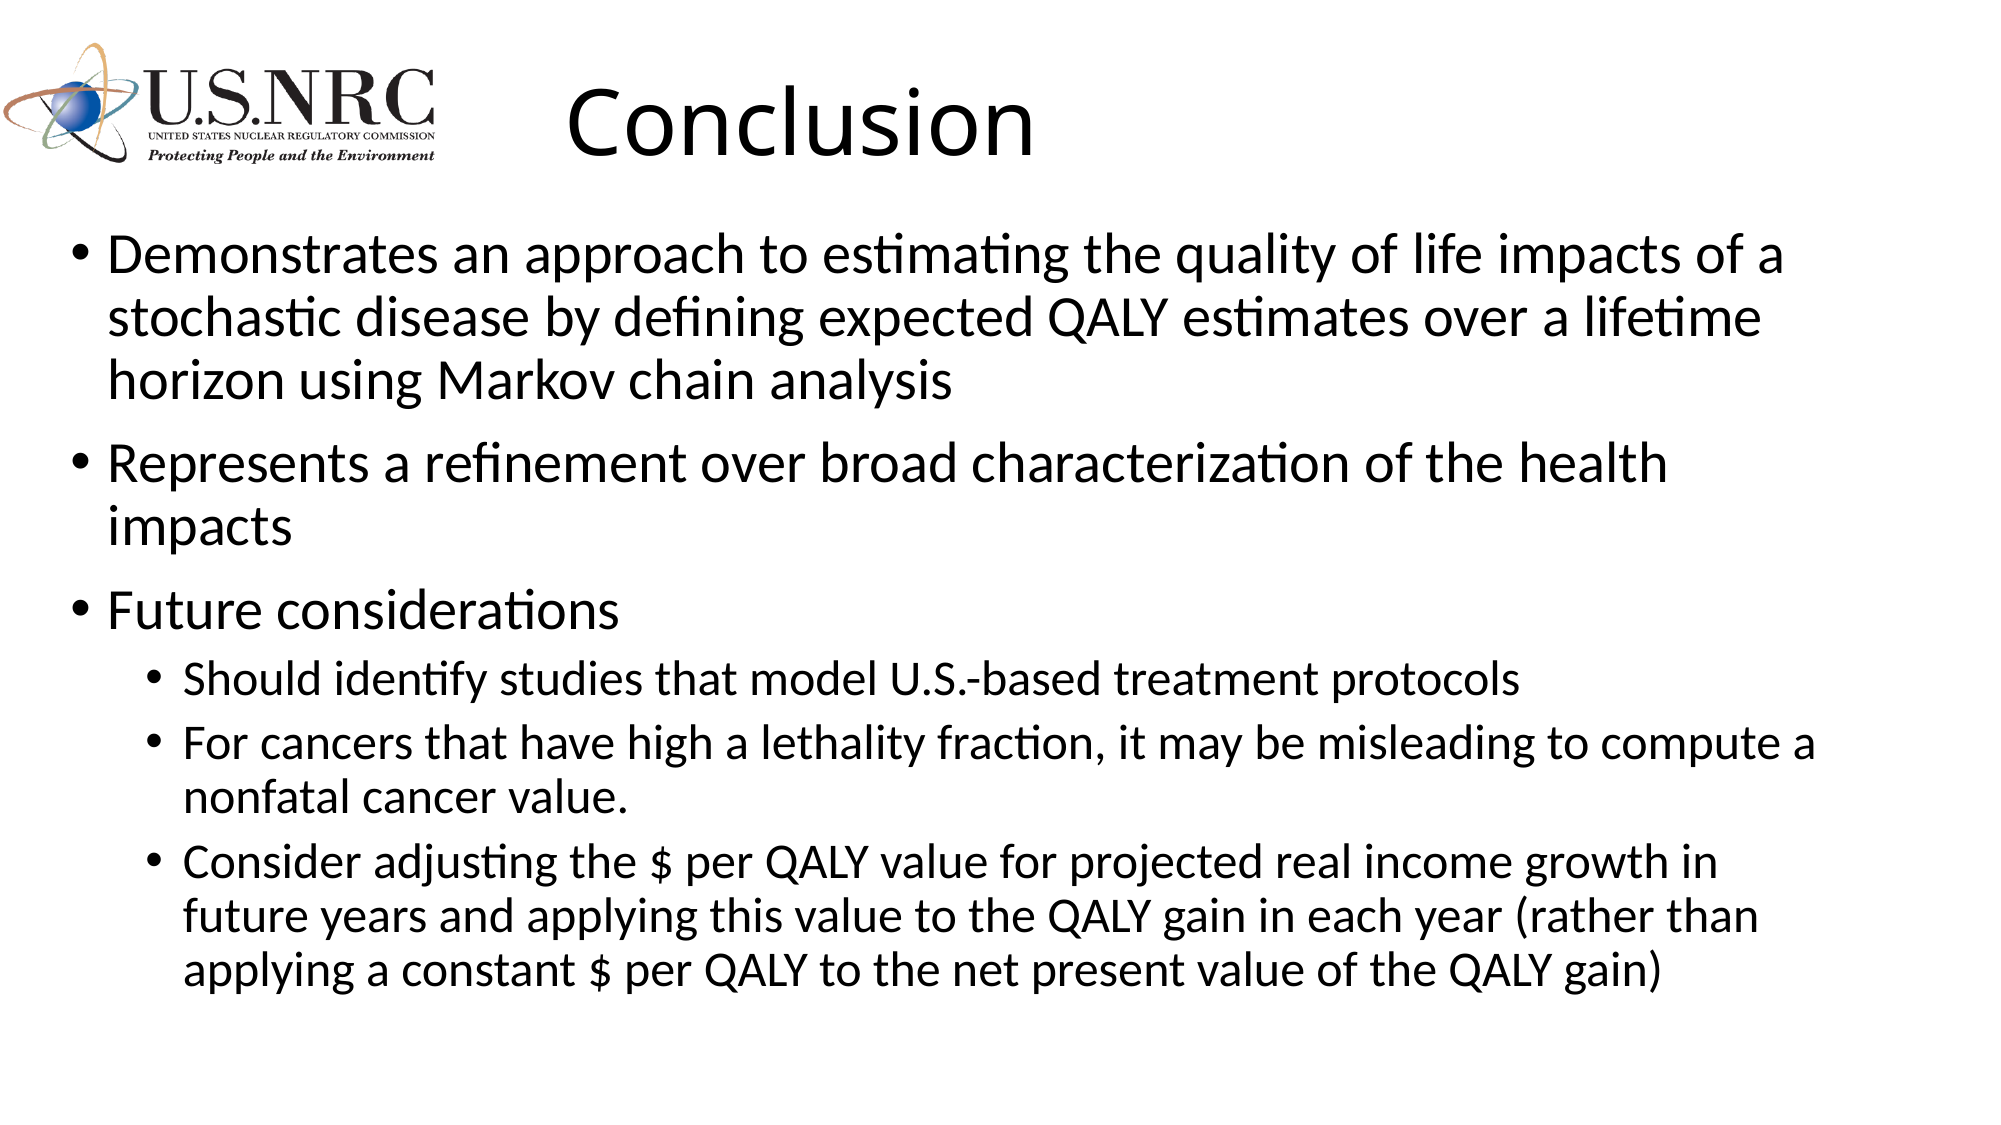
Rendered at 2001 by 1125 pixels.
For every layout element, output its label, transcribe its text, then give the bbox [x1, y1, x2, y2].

list Demonstrates an approach to estimating the quality of life impacts of a stochastic disease by defining expected QALY estimates over a lifetime horizon using Markov chain analysis Represents a refinement over broad characterization of the health impacts Future considerations Should identify studies that model U.S.-based treatment protocols For cancers that have high a lethality fraction, it may be misleading to compute a nonfatal cancer value. Consider adjusting the $ per QALY value for projected real income growth in future years and applying this value to the QALY gain in each year (rather than applying a constant $ per QALY to the net present value of the QALY gain) [55, 215, 1863, 1014]
picture [0, 38, 438, 168]
title Conclusion [549, 35, 1863, 215]
